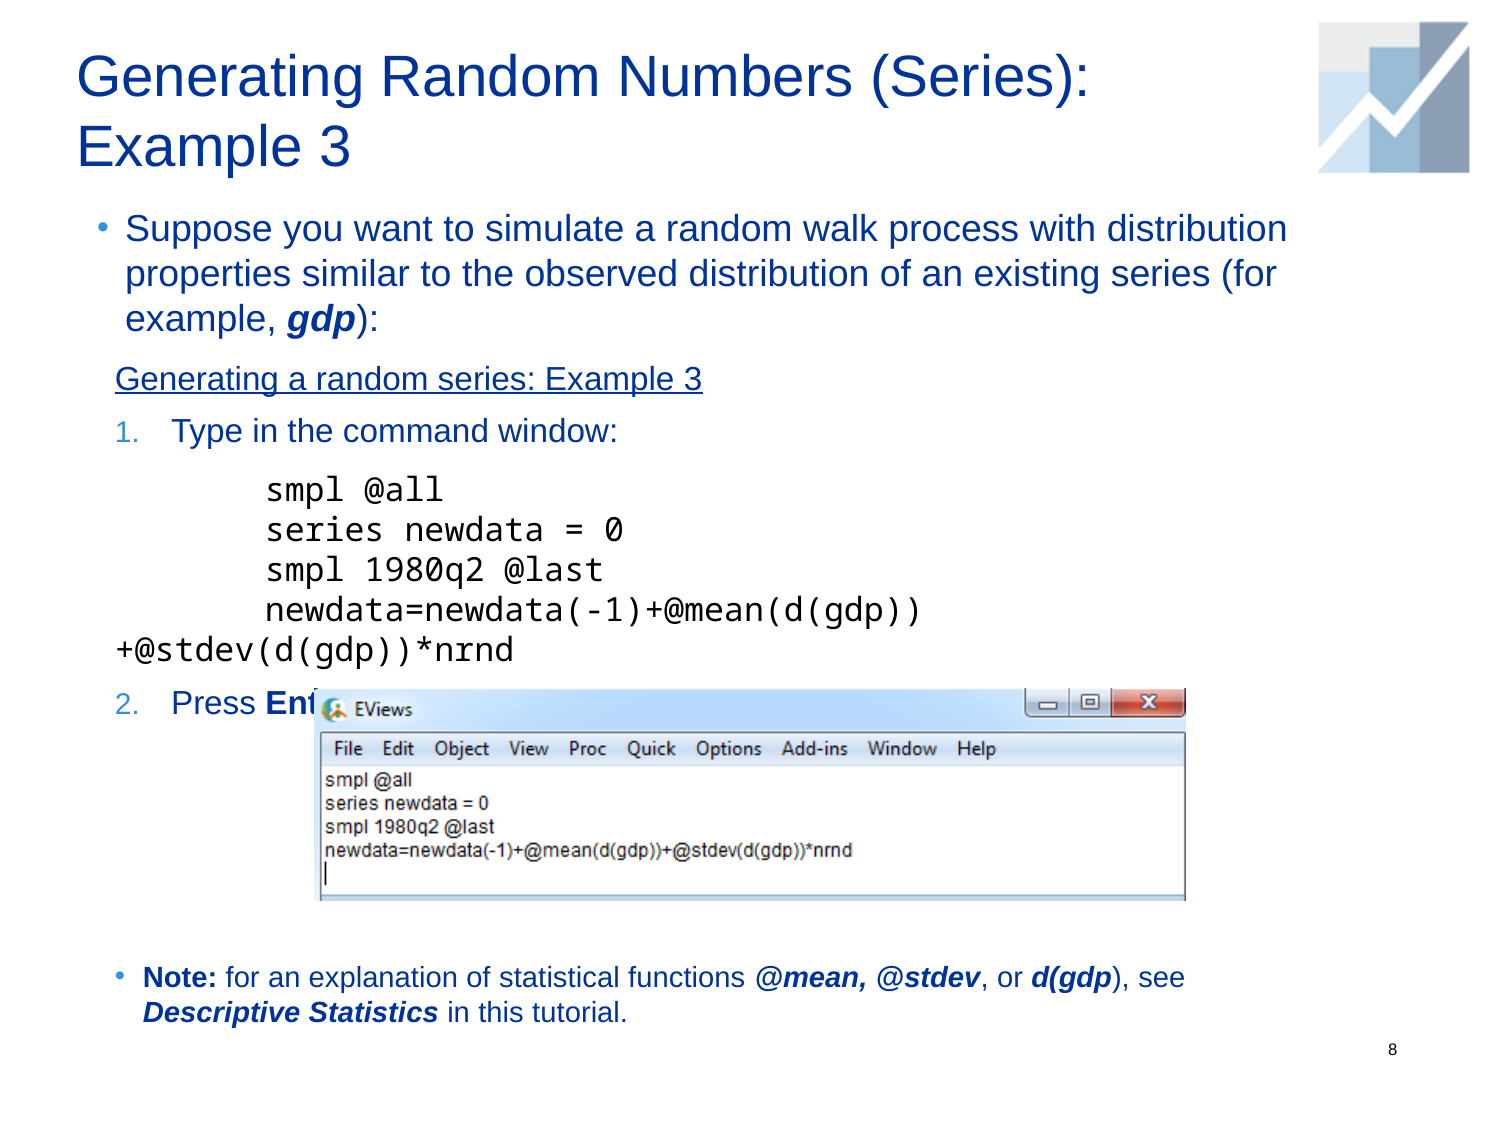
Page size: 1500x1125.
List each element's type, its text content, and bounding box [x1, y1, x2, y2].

title Generating Random Numbers (Series): Example 3 [60, 0, 1295, 186]
list Suppose you want to simulate a random walk process with distribution properties similar to the observed distribution of an existing series (for example, gdp): [82, 196, 1434, 479]
picture [1300, 11, 1479, 181]
text_box Generating a random series: Example 3 Type in the command window: smpl @all series newdata = 0 smpl 1980q2 @last newdata=newdata(-1)+@mean(d(gdp))+@stdev(d(gdp))*nrnd Press Enter after each command line. Note: for an explanation of statistical functions @mean, @stdev, or d(gdp), see Descriptive Statistics in this tutorial. [99, 349, 1325, 1075]
picture [314, 687, 1186, 901]
slide_number 8 [1325, 1015, 1413, 1067]
